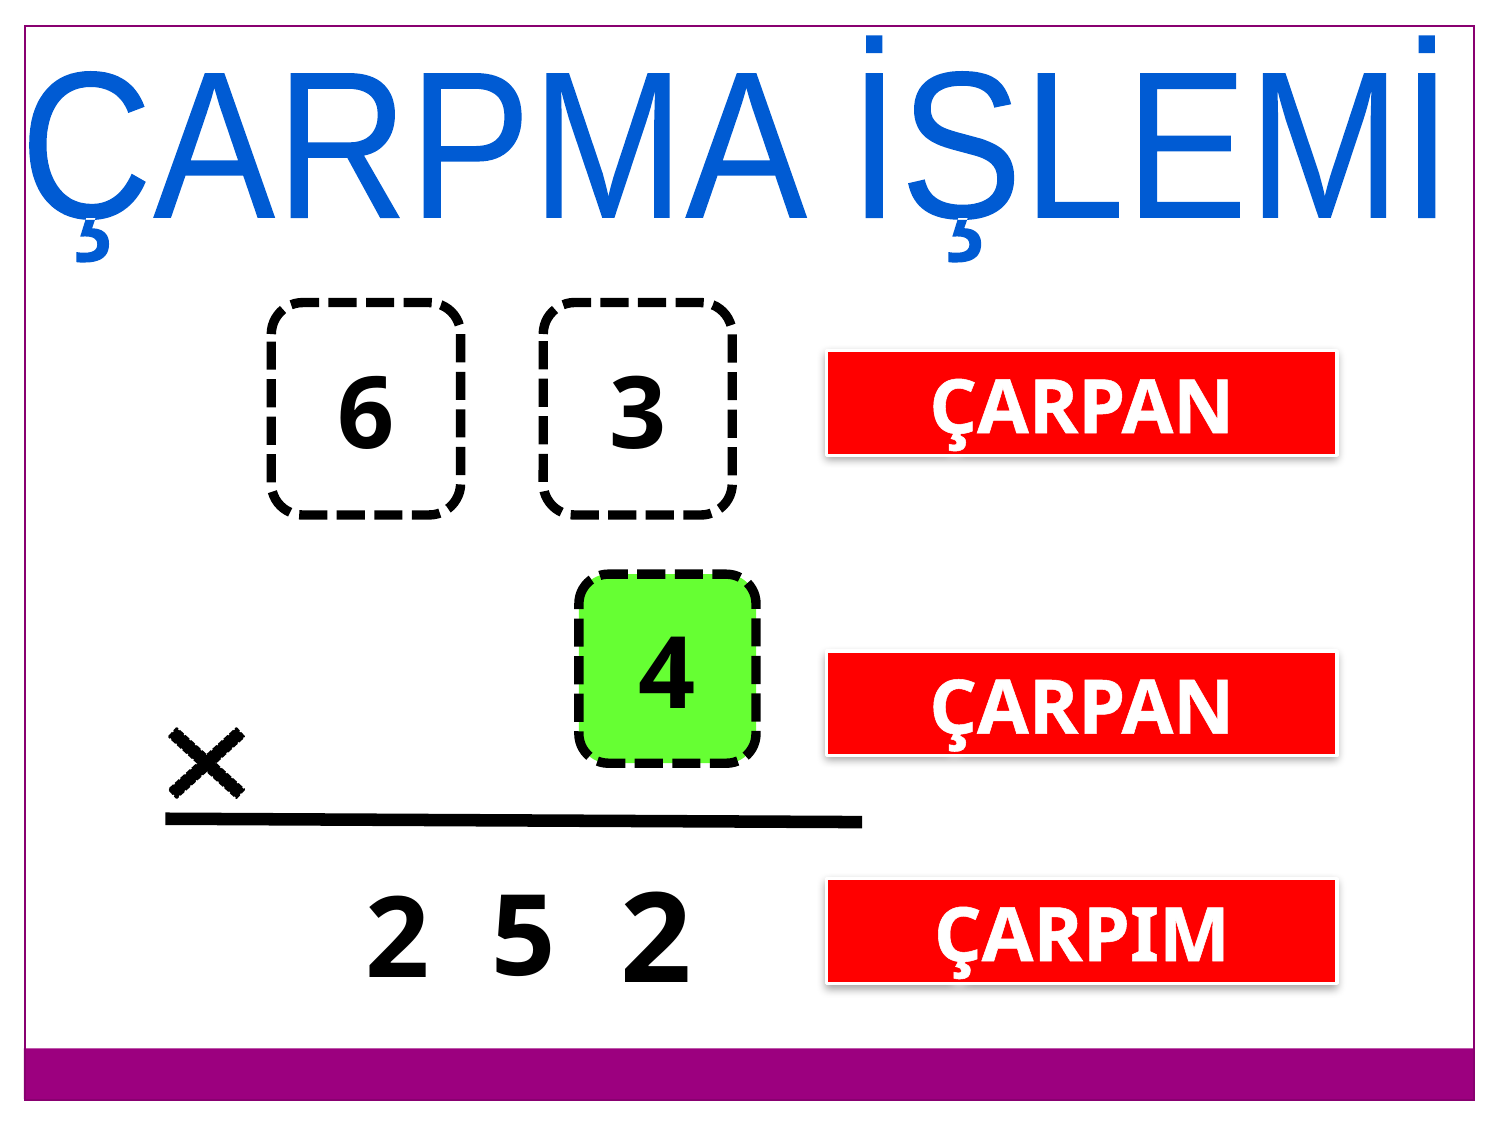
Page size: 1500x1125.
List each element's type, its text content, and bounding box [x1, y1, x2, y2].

text_box [168, 727, 245, 799]
text_box 4 [577, 573, 757, 765]
text_box ÇARPIM [825, 877, 1339, 985]
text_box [165, 818, 863, 823]
text_box 2 [335, 857, 461, 1008]
text_box 3 [542, 301, 734, 516]
text_box ÇARPAN [825, 349, 1339, 457]
text_box 6 [270, 301, 462, 516]
text_box 2 [593, 850, 720, 1015]
text_box 5 [460, 855, 587, 1006]
text_box ÇARPAN [825, 649, 1339, 757]
